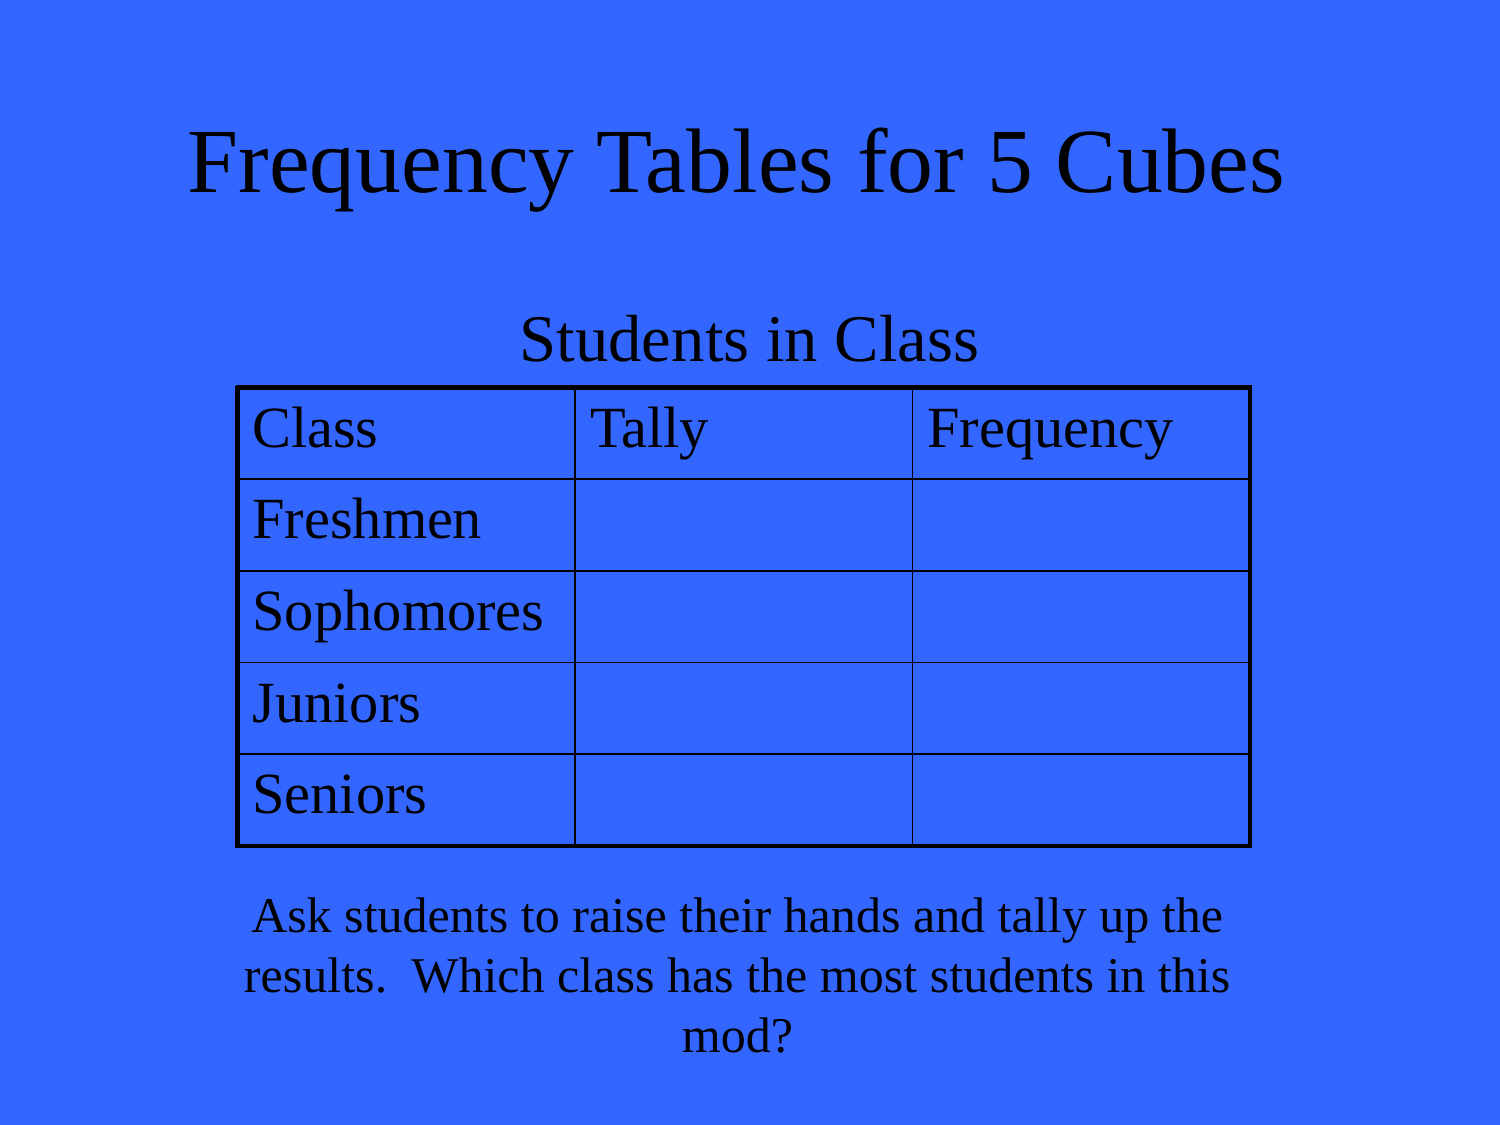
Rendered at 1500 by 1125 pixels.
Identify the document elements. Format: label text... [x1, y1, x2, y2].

table_cell [576, 663, 912, 753]
text_box Ask students to raise their hands and tally up the results. Which class has the most students in this mod? [200, 874, 1275, 1070]
table_header Tally [576, 390, 912, 478]
table_header Frequency [913, 390, 1248, 478]
subtitle Students in Class [224, 287, 1276, 926]
table_cell [913, 663, 1248, 753]
table_cell Freshmen [240, 480, 574, 570]
table_cell Juniors [240, 663, 574, 753]
table_cell [576, 480, 912, 570]
table_cell Sophomores [240, 572, 574, 662]
table_cell [576, 755, 912, 844]
table_header Class [240, 390, 574, 478]
table_cell [913, 572, 1248, 662]
table_cell [913, 755, 1248, 844]
table_cell Seniors [240, 755, 574, 844]
table_cell [913, 480, 1248, 570]
title Frequency Tables for 5 Cubes [99, 62, 1376, 251]
table_cell [576, 572, 912, 662]
